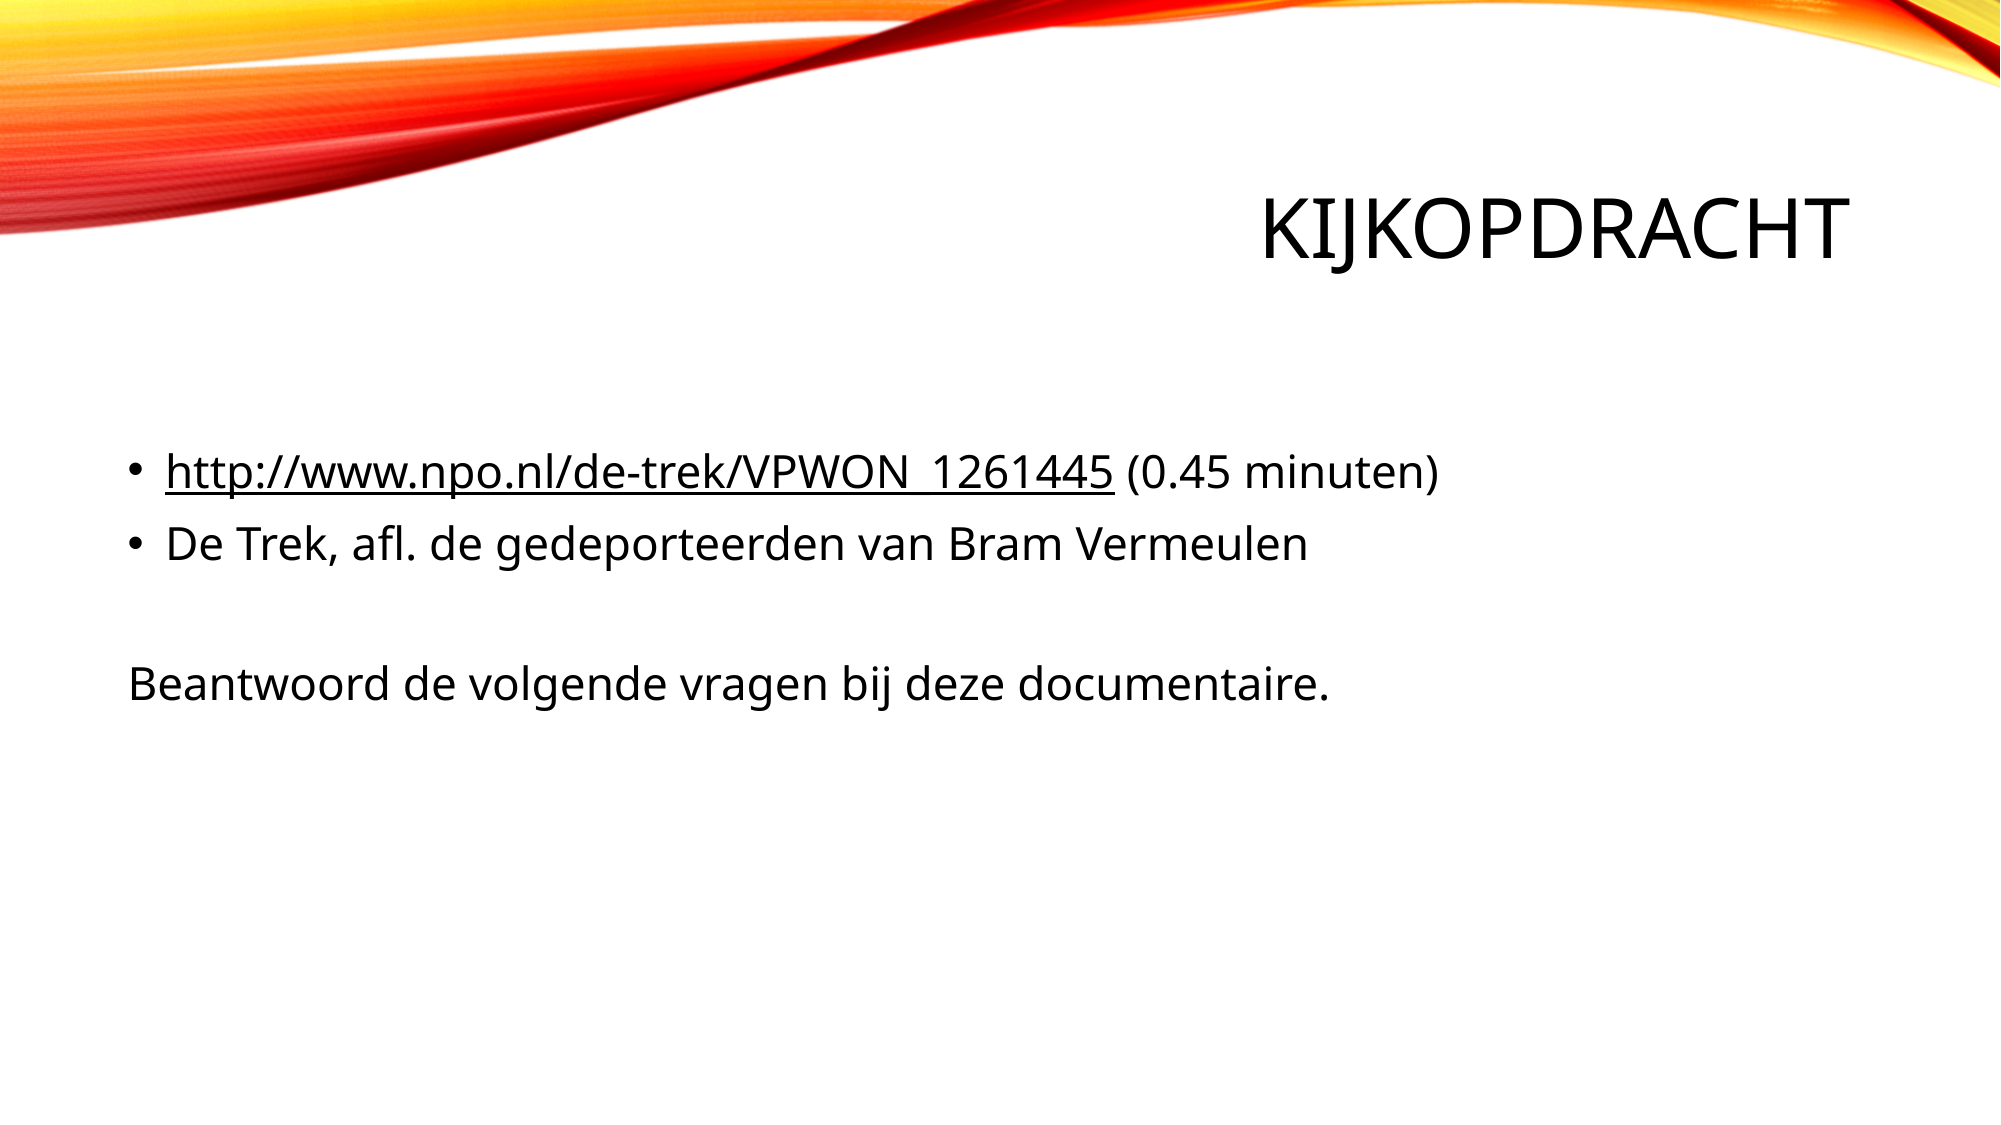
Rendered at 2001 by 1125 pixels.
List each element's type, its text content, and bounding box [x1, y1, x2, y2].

picture [0, 0, 2000, 237]
list http://www.npo.nl/de-trek/VPWON_1261445 (0.45 minuten) De Trek, afl. de gedeporteerden van Bram Vermeulen Beantwoord de volgende vragen bij deze documentaire. [112, 360, 1888, 1021]
title Kijkopdracht [474, 125, 1888, 338]
